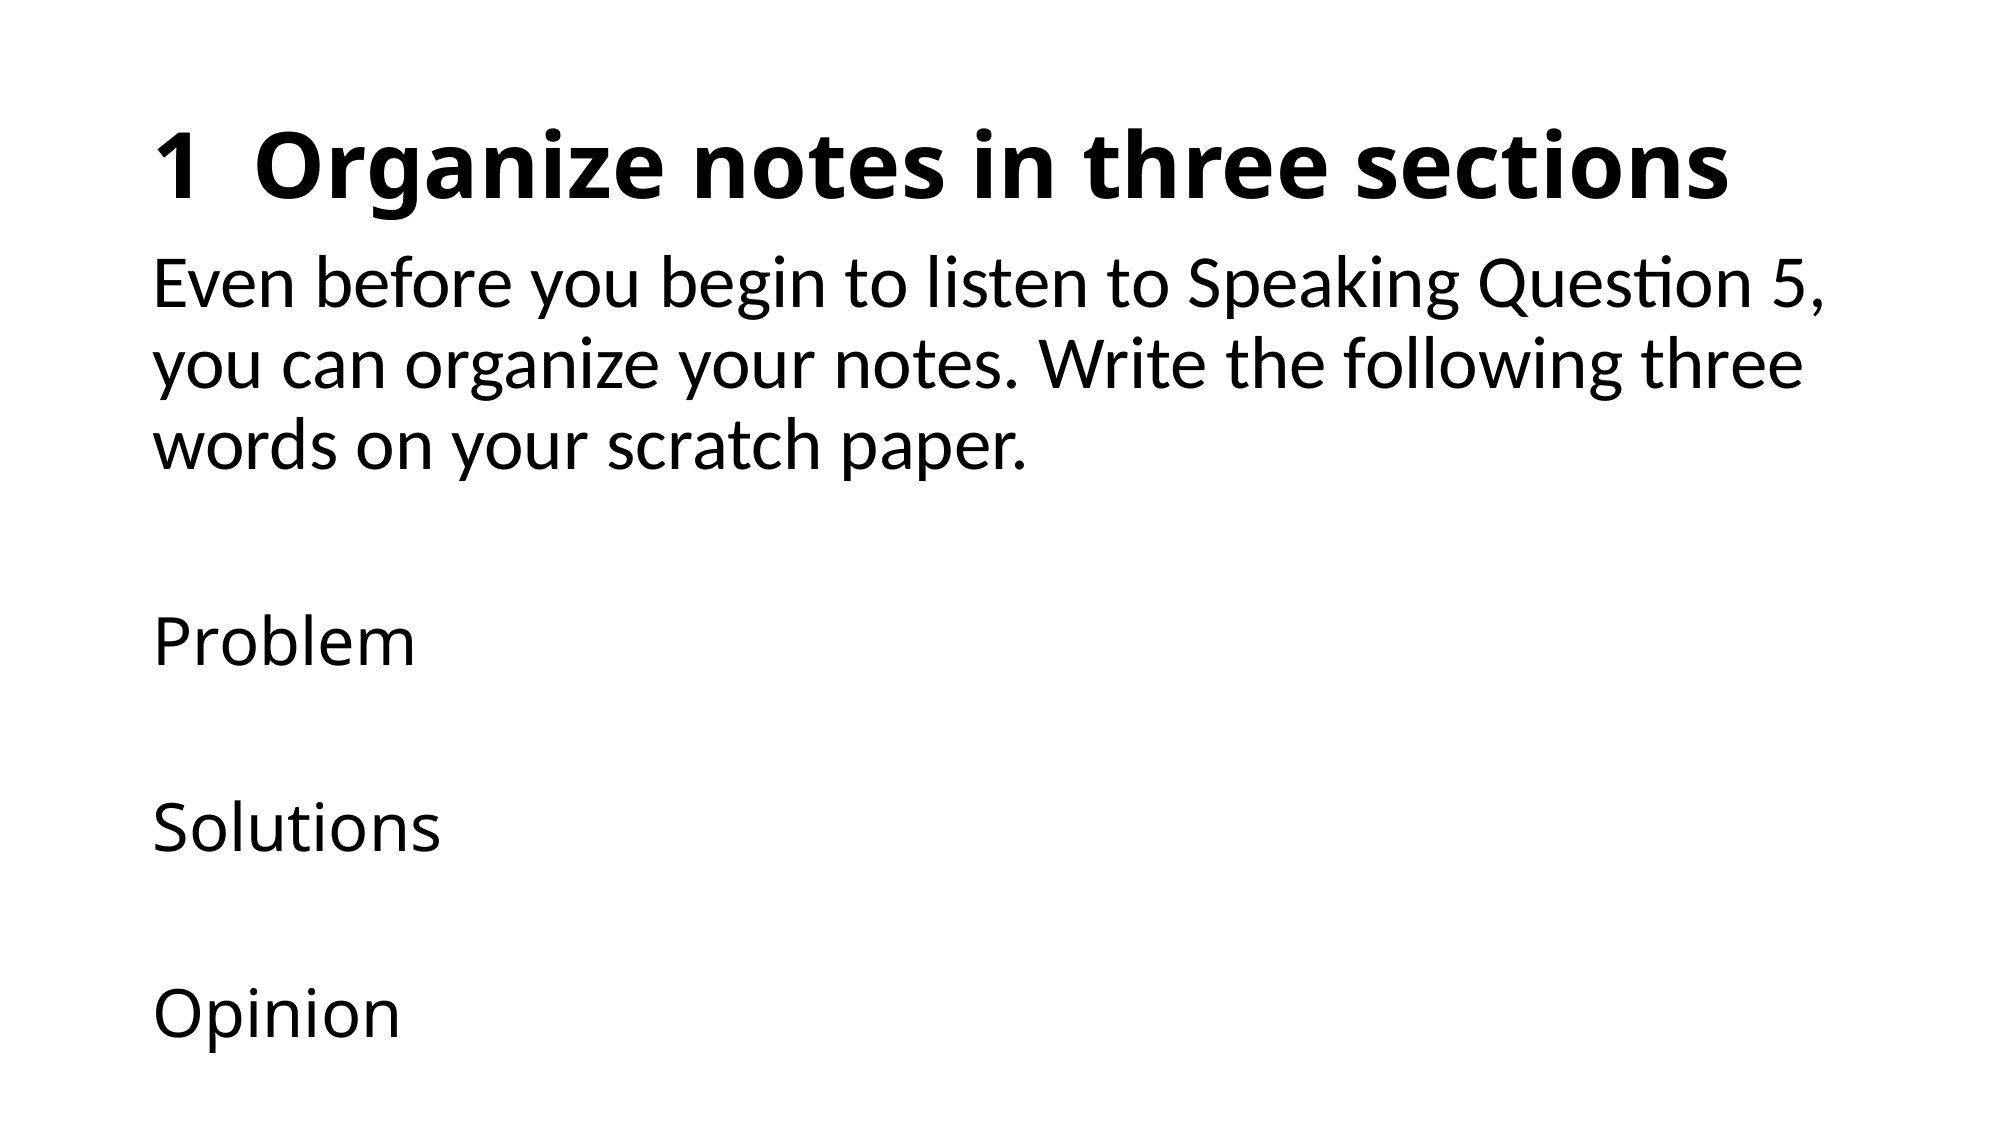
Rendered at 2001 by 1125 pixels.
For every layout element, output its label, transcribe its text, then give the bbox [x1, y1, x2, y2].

title 1 Organize notes in three sections [137, 59, 1863, 234]
list Even before you begin to listen to Speaking Question 5, you can organize your notes. Write the following three words on your scratch paper. Problem Solutions Opinion [137, 234, 1863, 1087]
